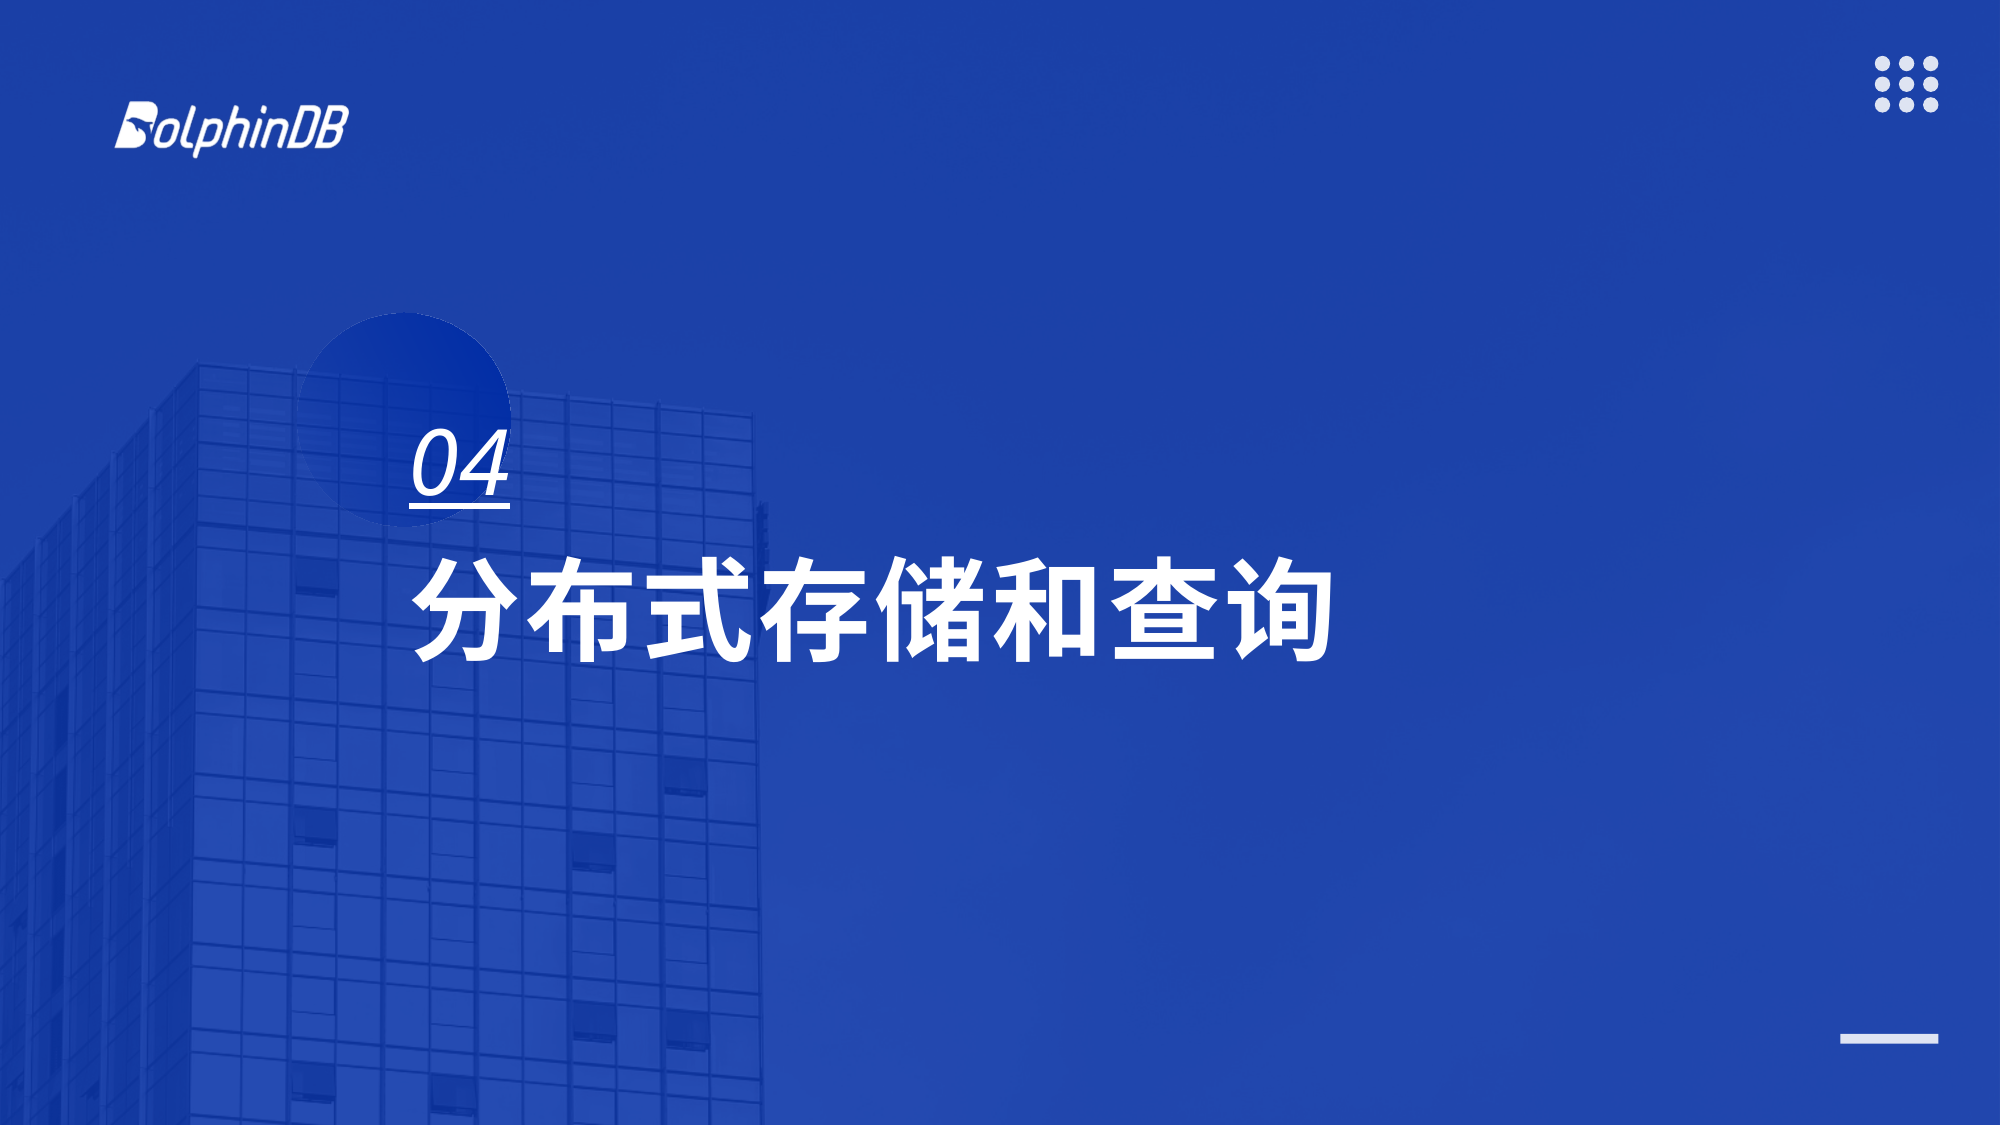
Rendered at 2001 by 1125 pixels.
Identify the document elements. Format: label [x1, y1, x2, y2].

text_box [1874, 55, 1939, 113]
picture [0, 0, 2000, 1125]
